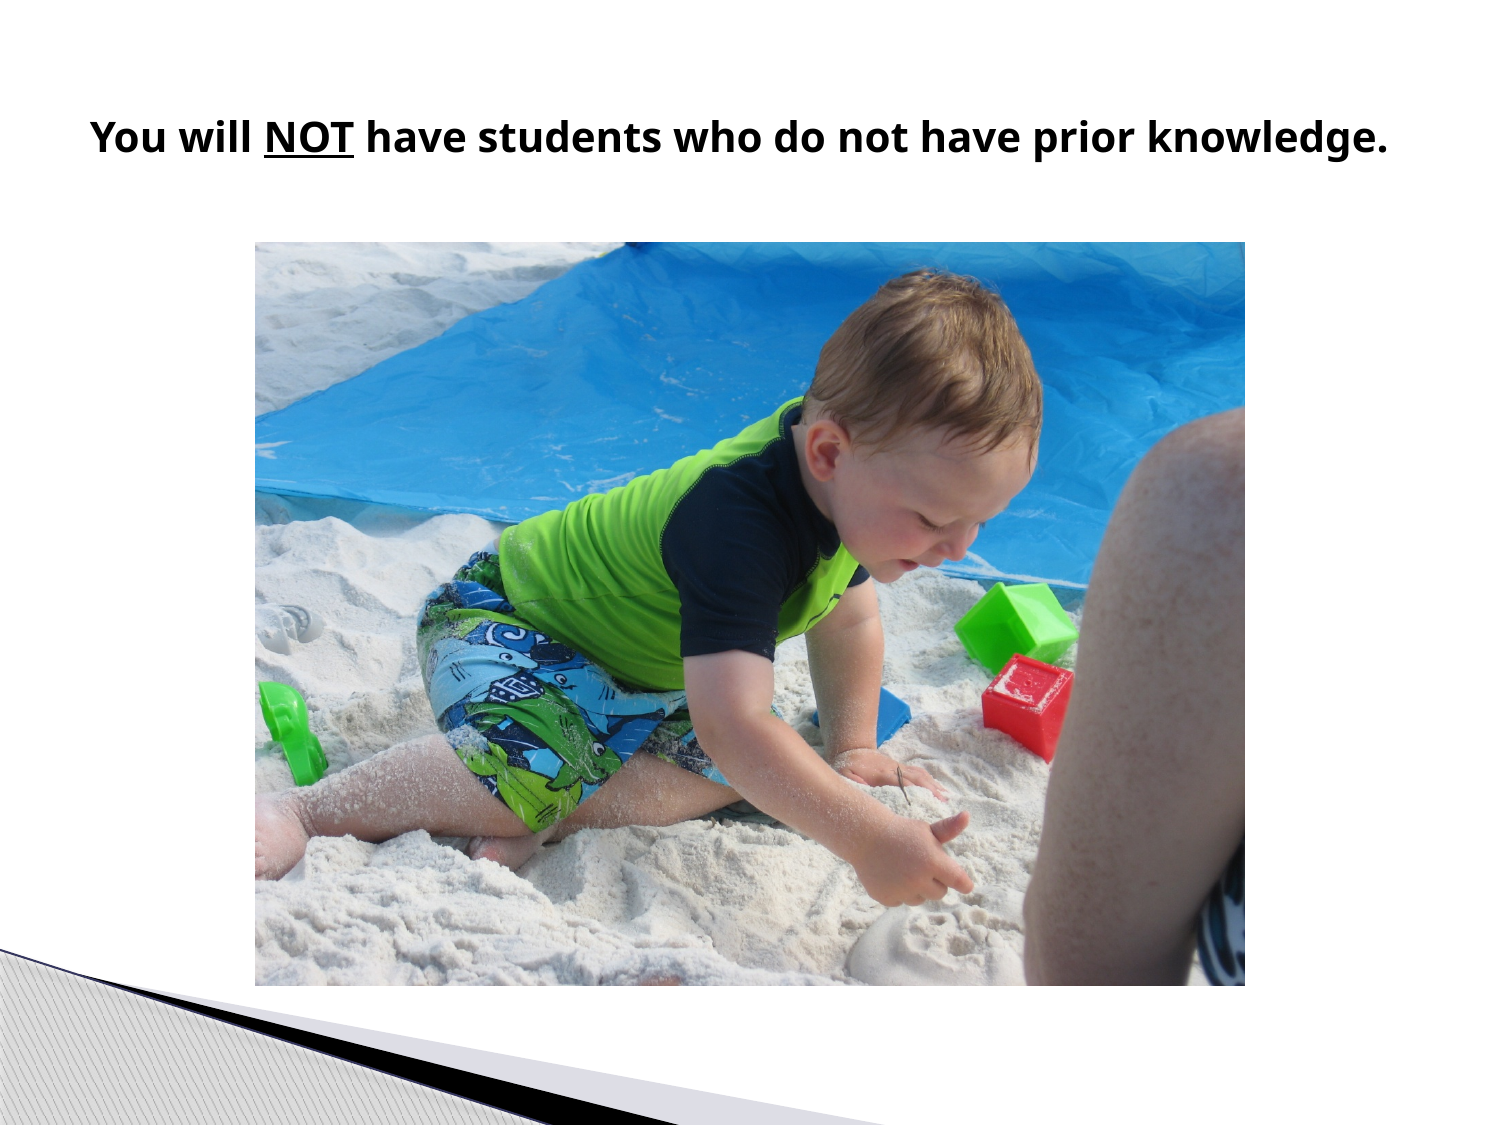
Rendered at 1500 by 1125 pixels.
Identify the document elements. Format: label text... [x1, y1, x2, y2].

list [254, 242, 1246, 986]
title You will NOT have students who do not have prior knowledge. [75, 45, 1425, 233]
